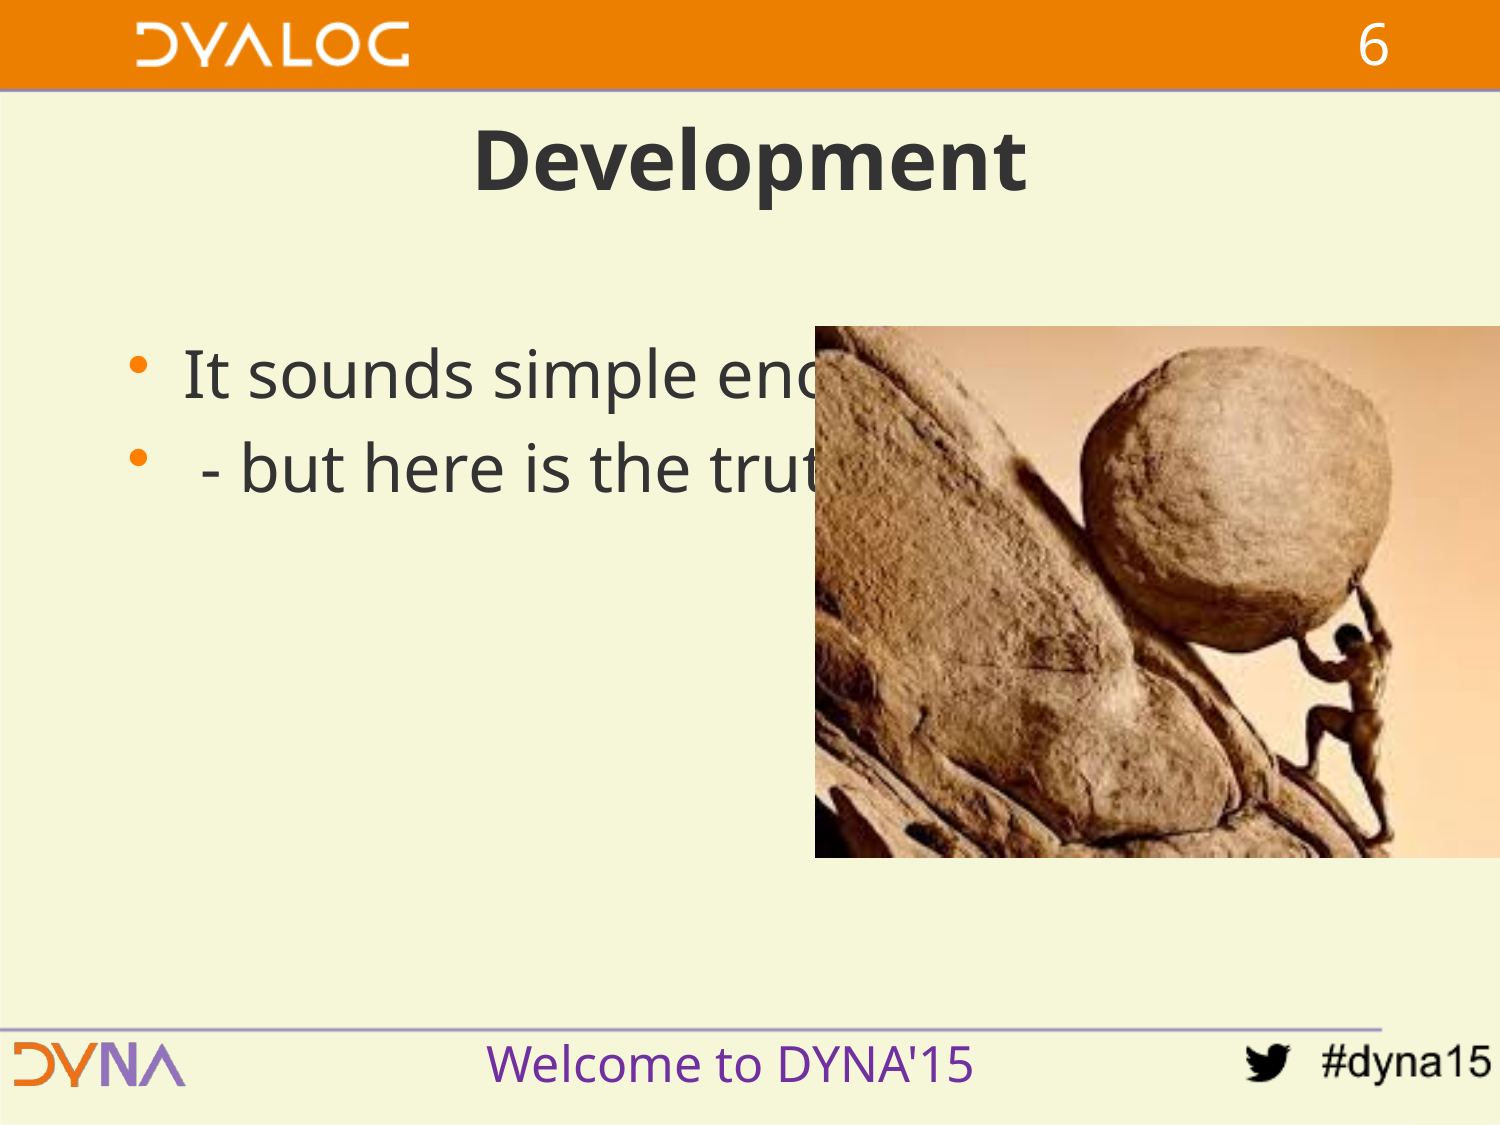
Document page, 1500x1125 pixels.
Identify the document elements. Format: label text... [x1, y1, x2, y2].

slide_number 5 [1299, 0, 1406, 75]
footer Welcome to DYNA'15 [249, 1025, 1213, 1100]
picture [0, 0, 1500, 1125]
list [815, 325, 1500, 858]
title Development [112, 99, 1388, 288]
list It sounds simple enough - but here is the truth [112, 324, 1388, 1000]
